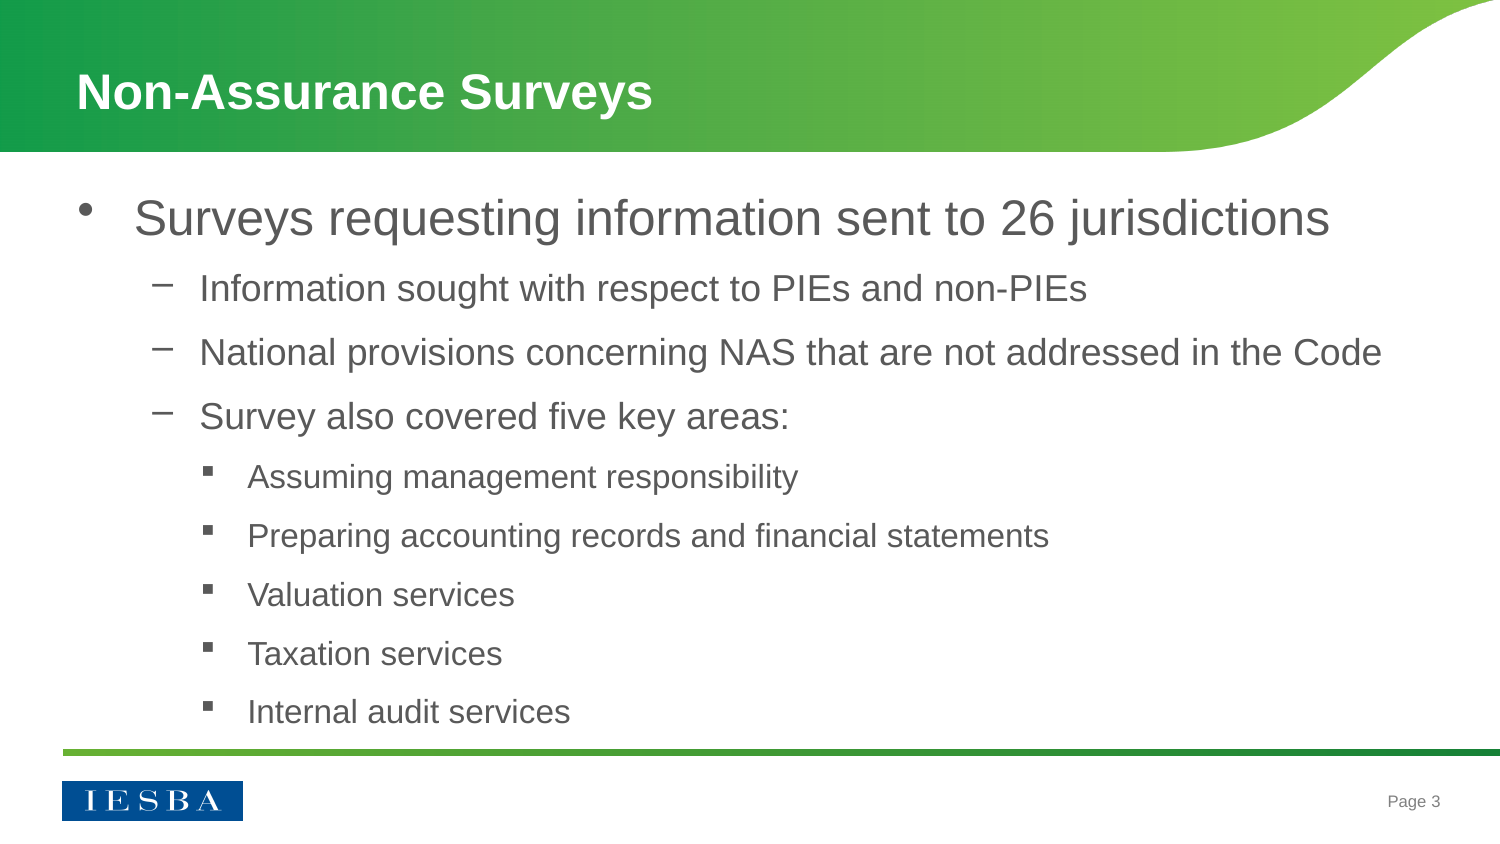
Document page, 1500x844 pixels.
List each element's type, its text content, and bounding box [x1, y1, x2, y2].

title Non-Assurance Surveys [62, 56, 1300, 122]
list Surveys requesting information sent to 26 jurisdictions Information sought with respect to PIEs and non-PIEs National provisions concerning NAS that are not addressed in the Code Survey also covered five key areas: Assuming management responsibility Preparing accounting records and financial statements Valuation services Taxation services Internal audit services [62, 178, 1450, 760]
picture [0, 0, 1497, 152]
picture [62, 781, 243, 821]
